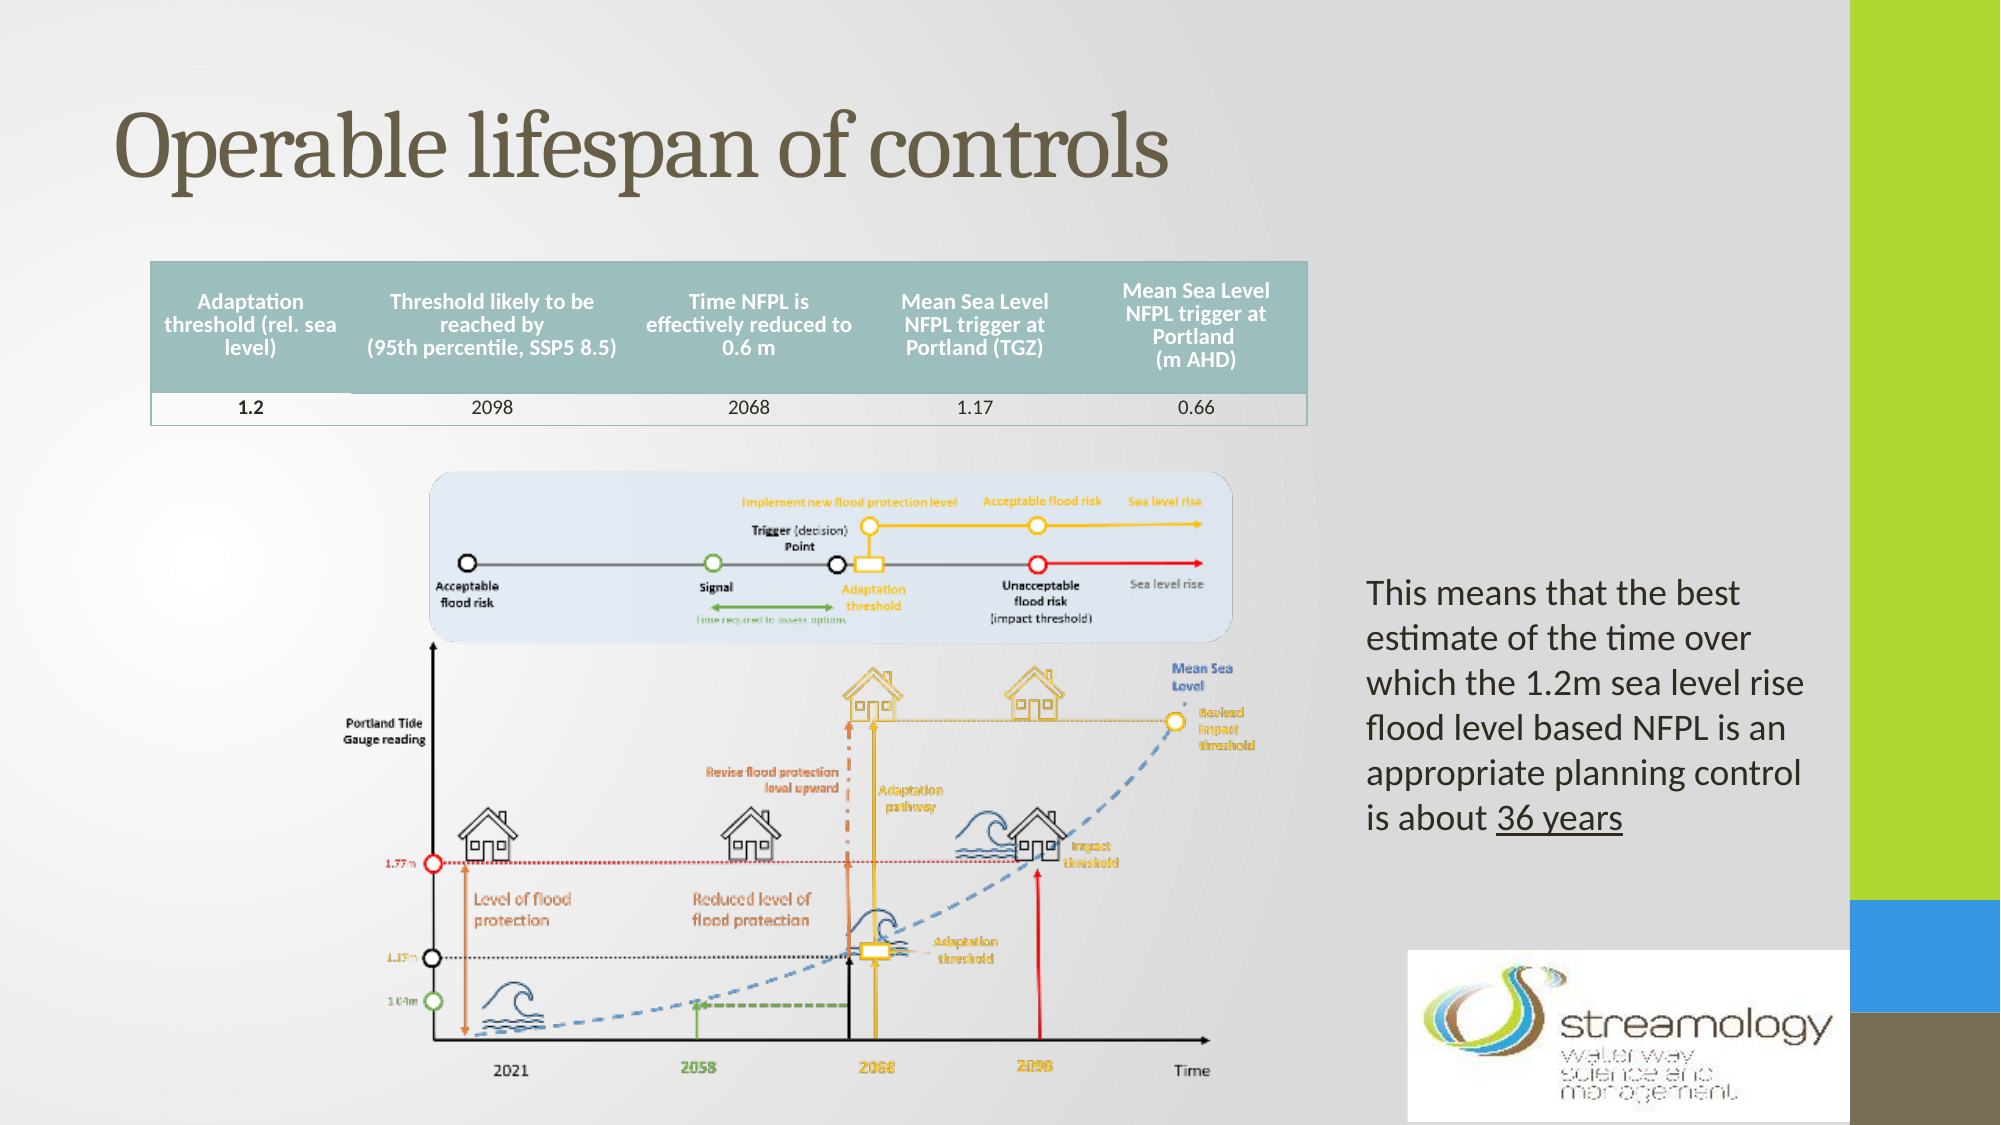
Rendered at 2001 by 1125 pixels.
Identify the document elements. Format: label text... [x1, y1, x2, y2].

table_cell 0.66 [1086, 394, 1306, 425]
table_cell 1.17 [864, 394, 1086, 425]
table_cell 2068 [634, 394, 864, 425]
table_cell 2098 [351, 394, 634, 425]
picture [1407, 950, 1850, 1122]
picture [332, 470, 1279, 1092]
text_box This means that the best estimate of the time over which the 1.2m sea level rise flood level based NFPL is an appropriate planning control is about 36 years [1351, 560, 1830, 846]
table_cell 1.2 [152, 393, 351, 425]
table_header Time NFPL is effectively reduced to 0.6 m [634, 263, 864, 392]
title Operable lifespan of controls [99, 45, 1767, 233]
table_header Mean Sea Level NFPL trigger at Portland (TGZ) [864, 263, 1086, 392]
table_header Mean Sea Level NFPL trigger at Portland (m AHD) [1086, 263, 1306, 392]
table_header Threshold likely to be reached by (95th percentile, SSP5 8.5) [351, 263, 634, 392]
table_header Adaptation threshold (rel. sea level) [152, 263, 351, 393]
